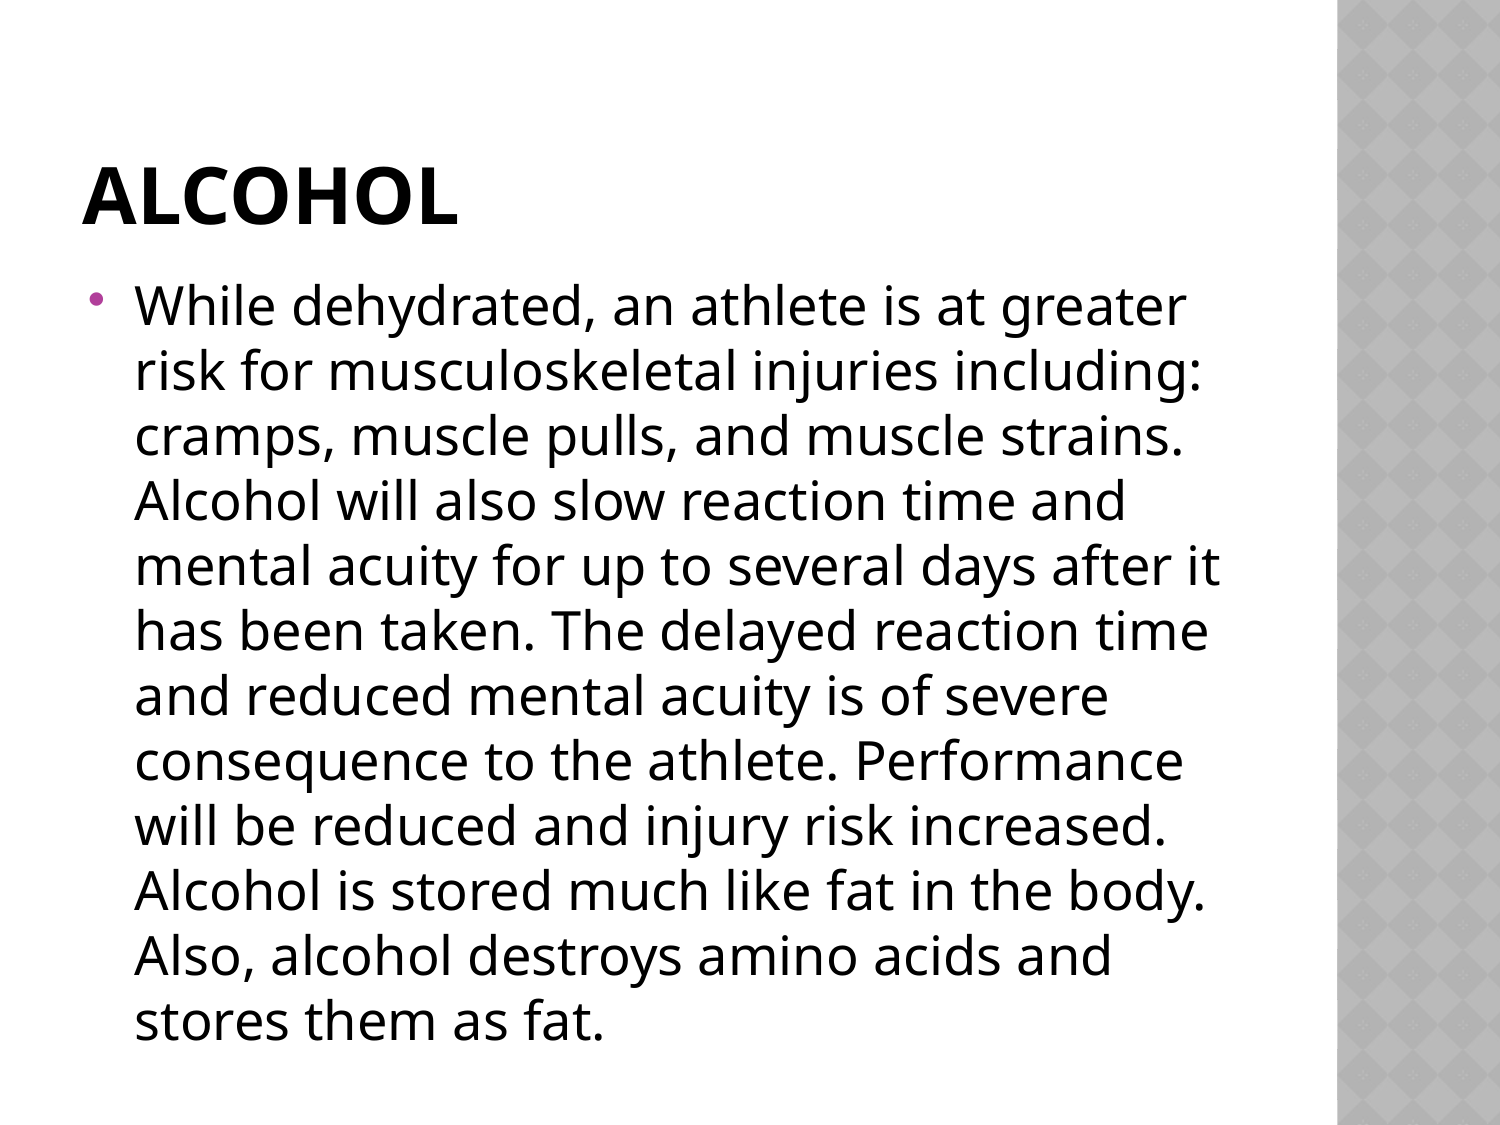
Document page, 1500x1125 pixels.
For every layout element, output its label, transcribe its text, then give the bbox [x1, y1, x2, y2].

list While dehydrated, an athlete is at greater risk for musculoskeletal injuries including: cramps, muscle pulls, and muscle strains. Alcohol will also slow reaction time and mental acuity for up to several days after it has been taken. The delayed reaction time and reduced mental acuity is of severe consequence to the athlete. Performance will be reduced and injury risk increased. Alcohol is stored much like fat in the body. Also, alcohol destroys amino acids and stores them as fat. [75, 264, 1263, 1059]
title Alcohol [75, 52, 1263, 240]
